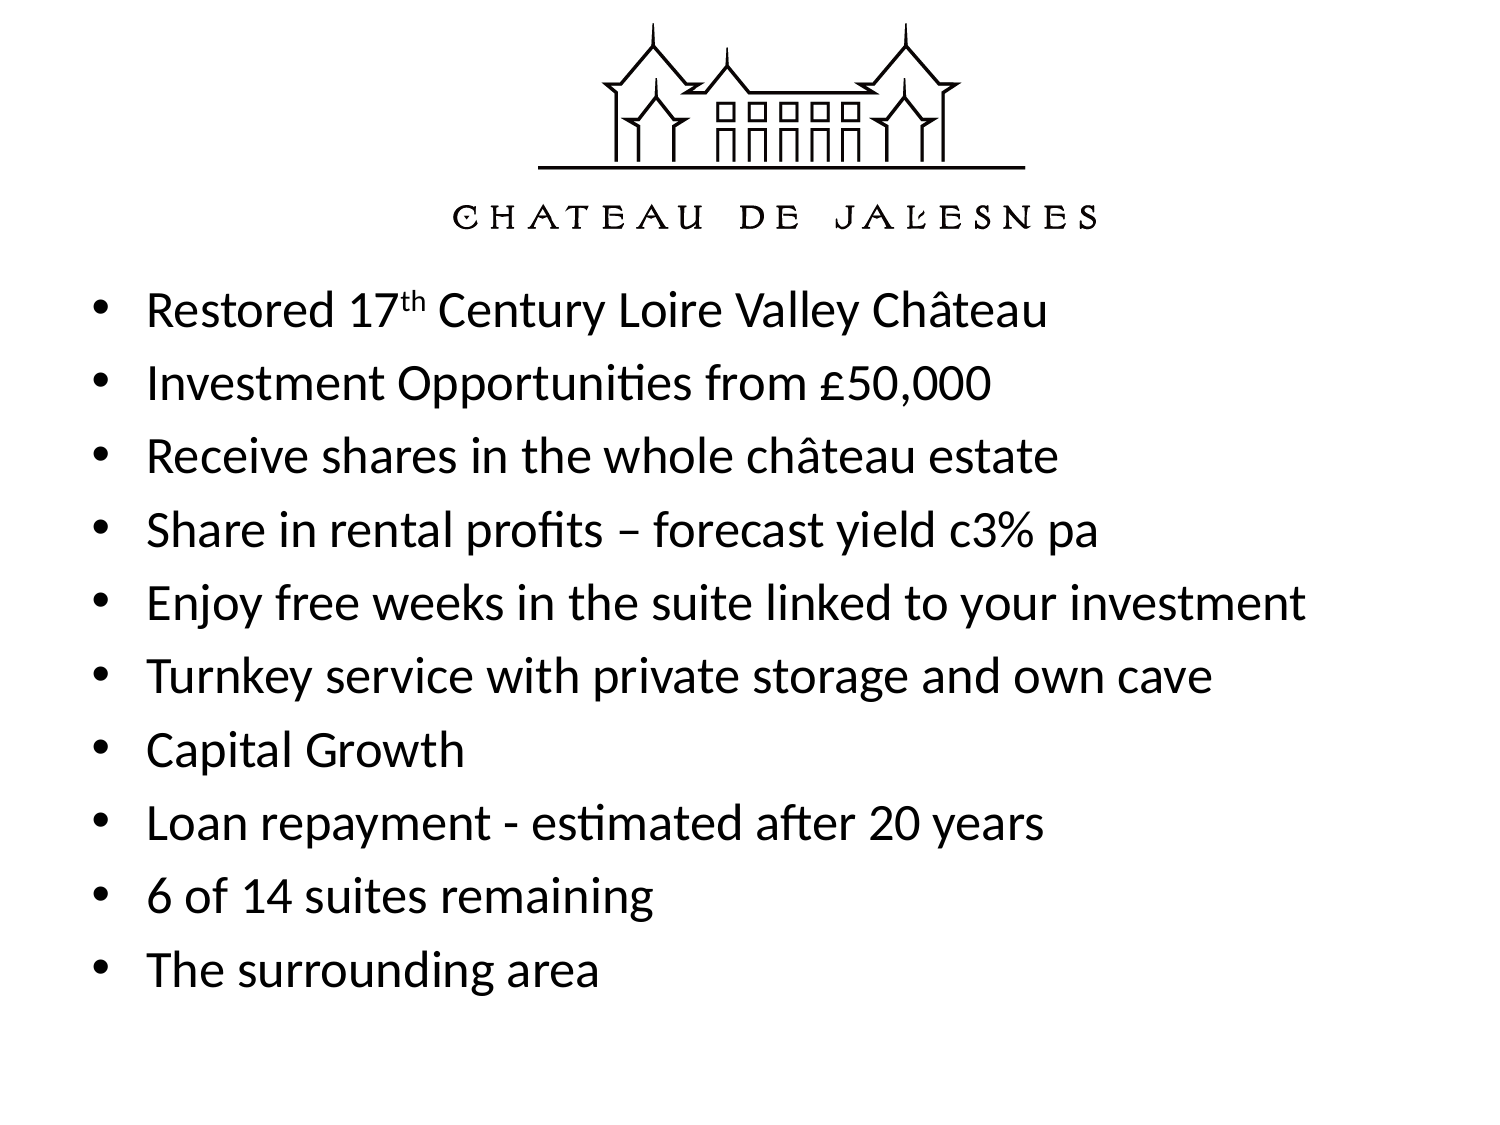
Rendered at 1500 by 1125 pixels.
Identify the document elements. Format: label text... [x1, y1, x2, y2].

list Restored 17th Century Loire Valley Château Investment Opportunities from £50,000 Receive shares in the whole château estate Share in rental profits – forecast yield c3% pa Enjoy free weeks in the suite linked to your investment Turnkey service with private storage and own cave Capital Growth Loan repayment - estimated after 20 years 6 of 14 suites remaining The surrounding area [76, 267, 1427, 1010]
picture [407, 6, 1130, 237]
